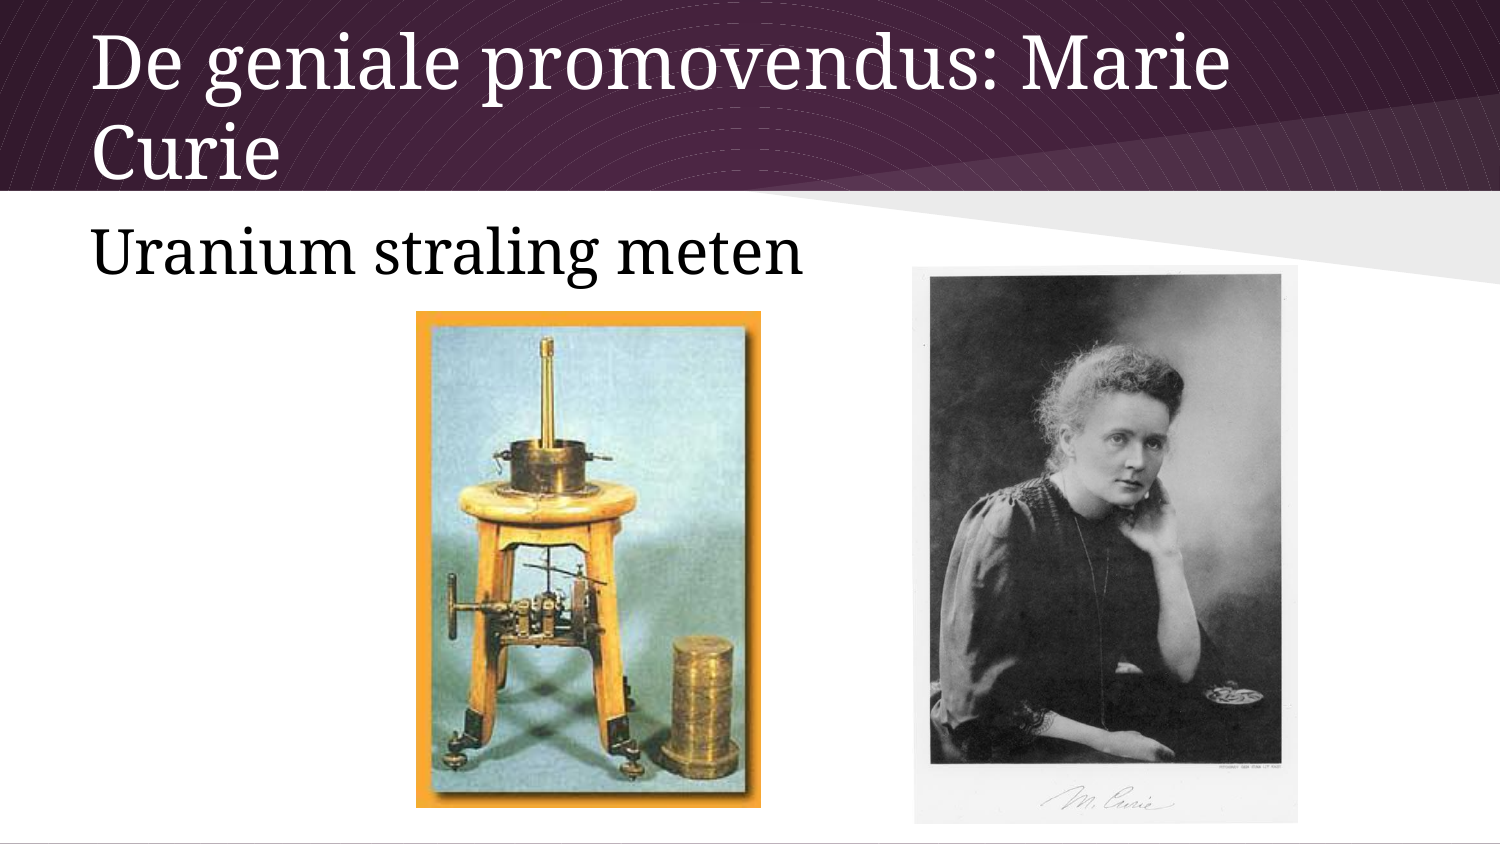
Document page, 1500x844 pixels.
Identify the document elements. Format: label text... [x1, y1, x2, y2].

list Uranium straling meten [75, 196, 1425, 808]
title De geniale promovendus: Marie Curie [75, 33, 1425, 175]
picture [912, 265, 1298, 825]
picture [416, 310, 761, 809]
